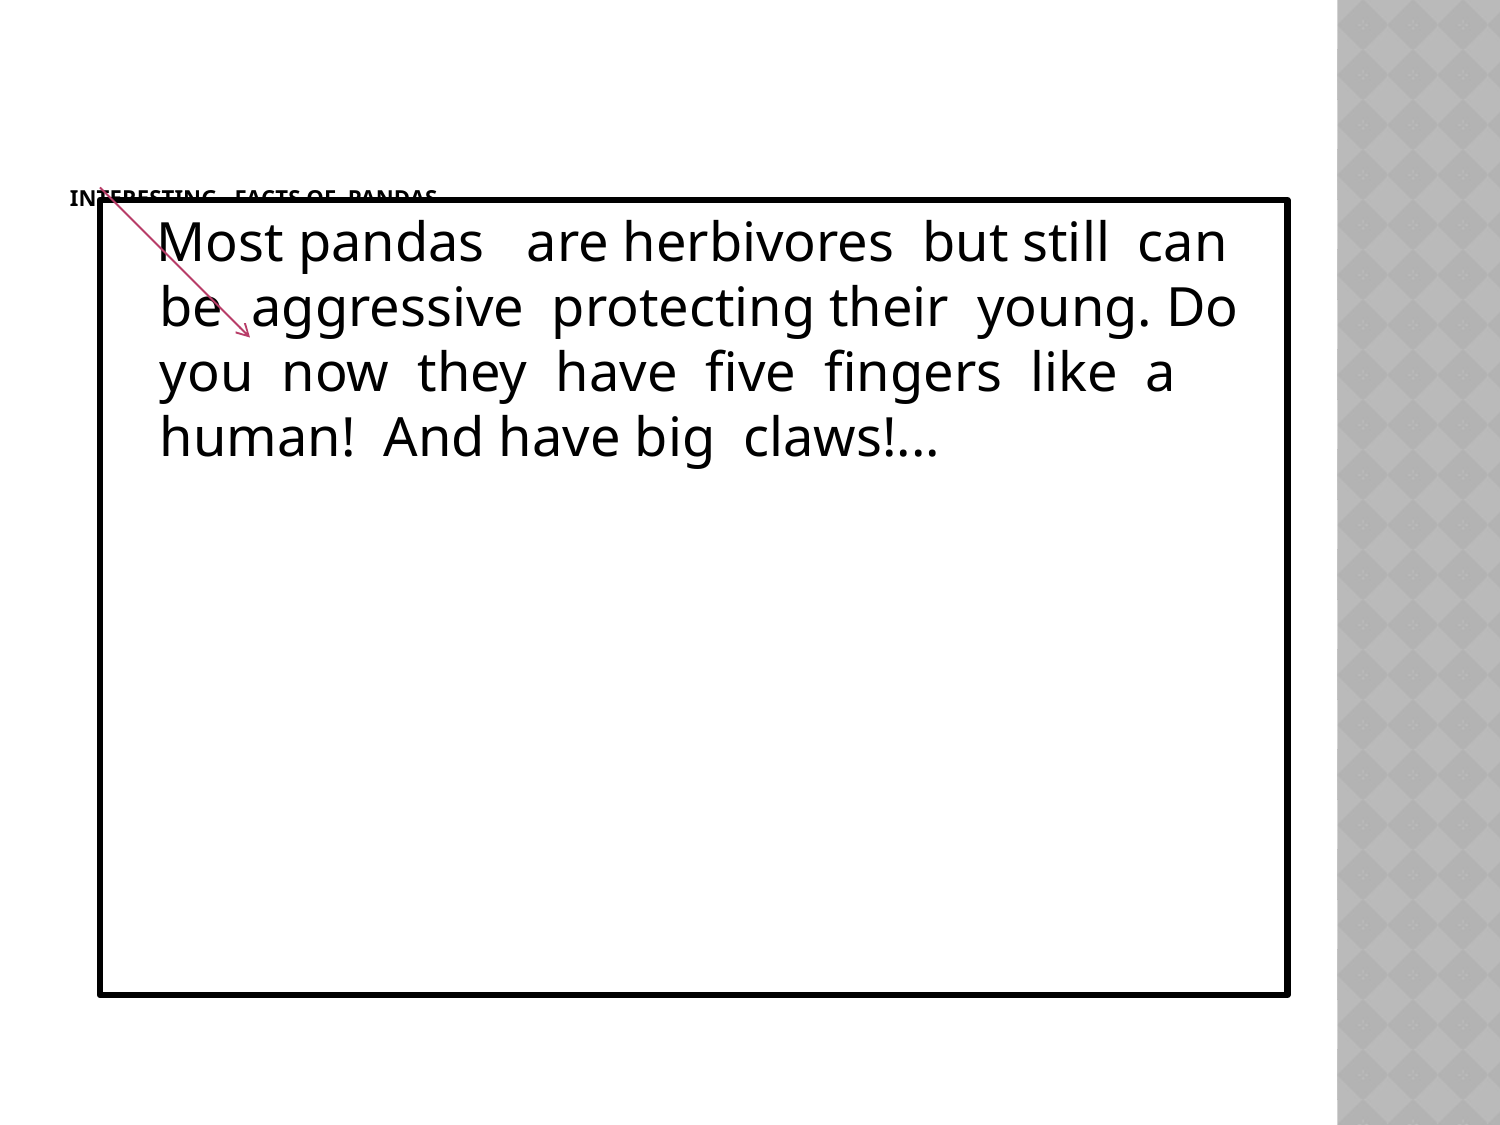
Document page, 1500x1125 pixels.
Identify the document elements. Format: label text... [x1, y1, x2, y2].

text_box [99, 186, 251, 338]
title interesting facts of pandas [62, 50, 1250, 238]
list Most pandas are herbivores but still can be aggressive protecting their young. Do you now they have five fingers like a human! And have big claws!... [97, 197, 1291, 998]
